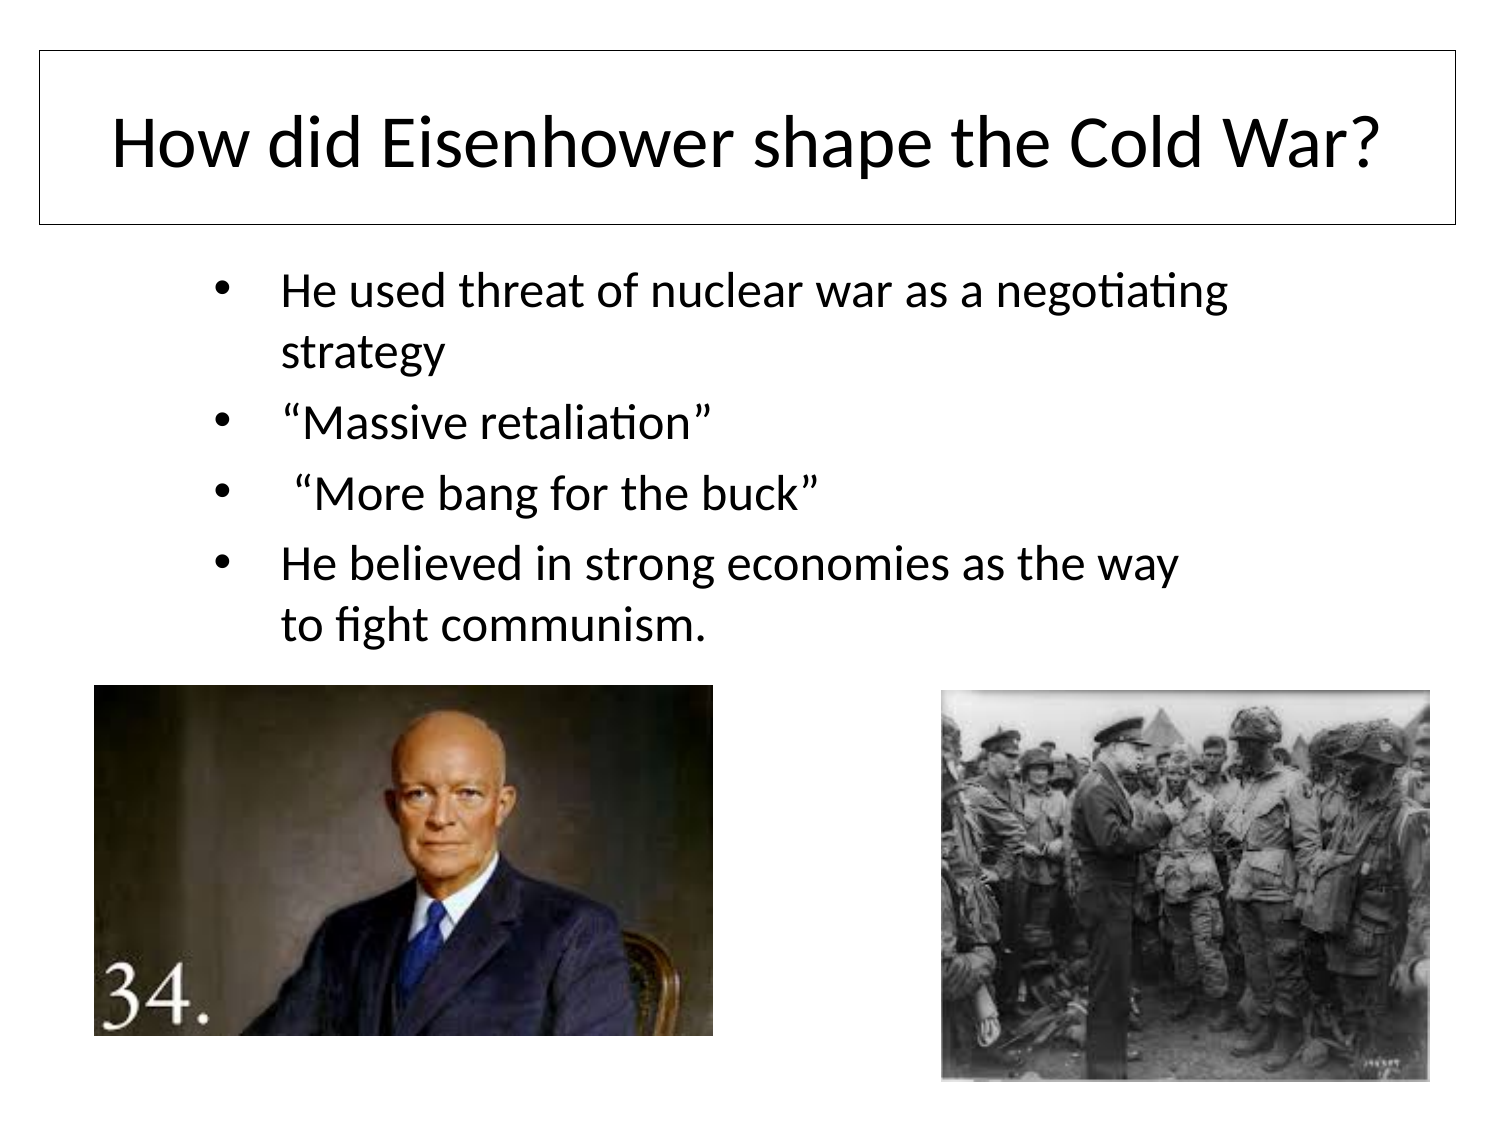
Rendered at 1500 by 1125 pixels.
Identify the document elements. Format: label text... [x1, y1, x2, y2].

title How did Eisenhower shape the Cold War? [39, 50, 1456, 225]
picture [93, 685, 713, 1036]
subtitle He used threat of nuclear war as a negotiating strategy “Massive retaliation” “More bang for the buck” He believed in strong economies as the way to fight communism. [198, 249, 1249, 660]
picture [940, 690, 1430, 1083]
